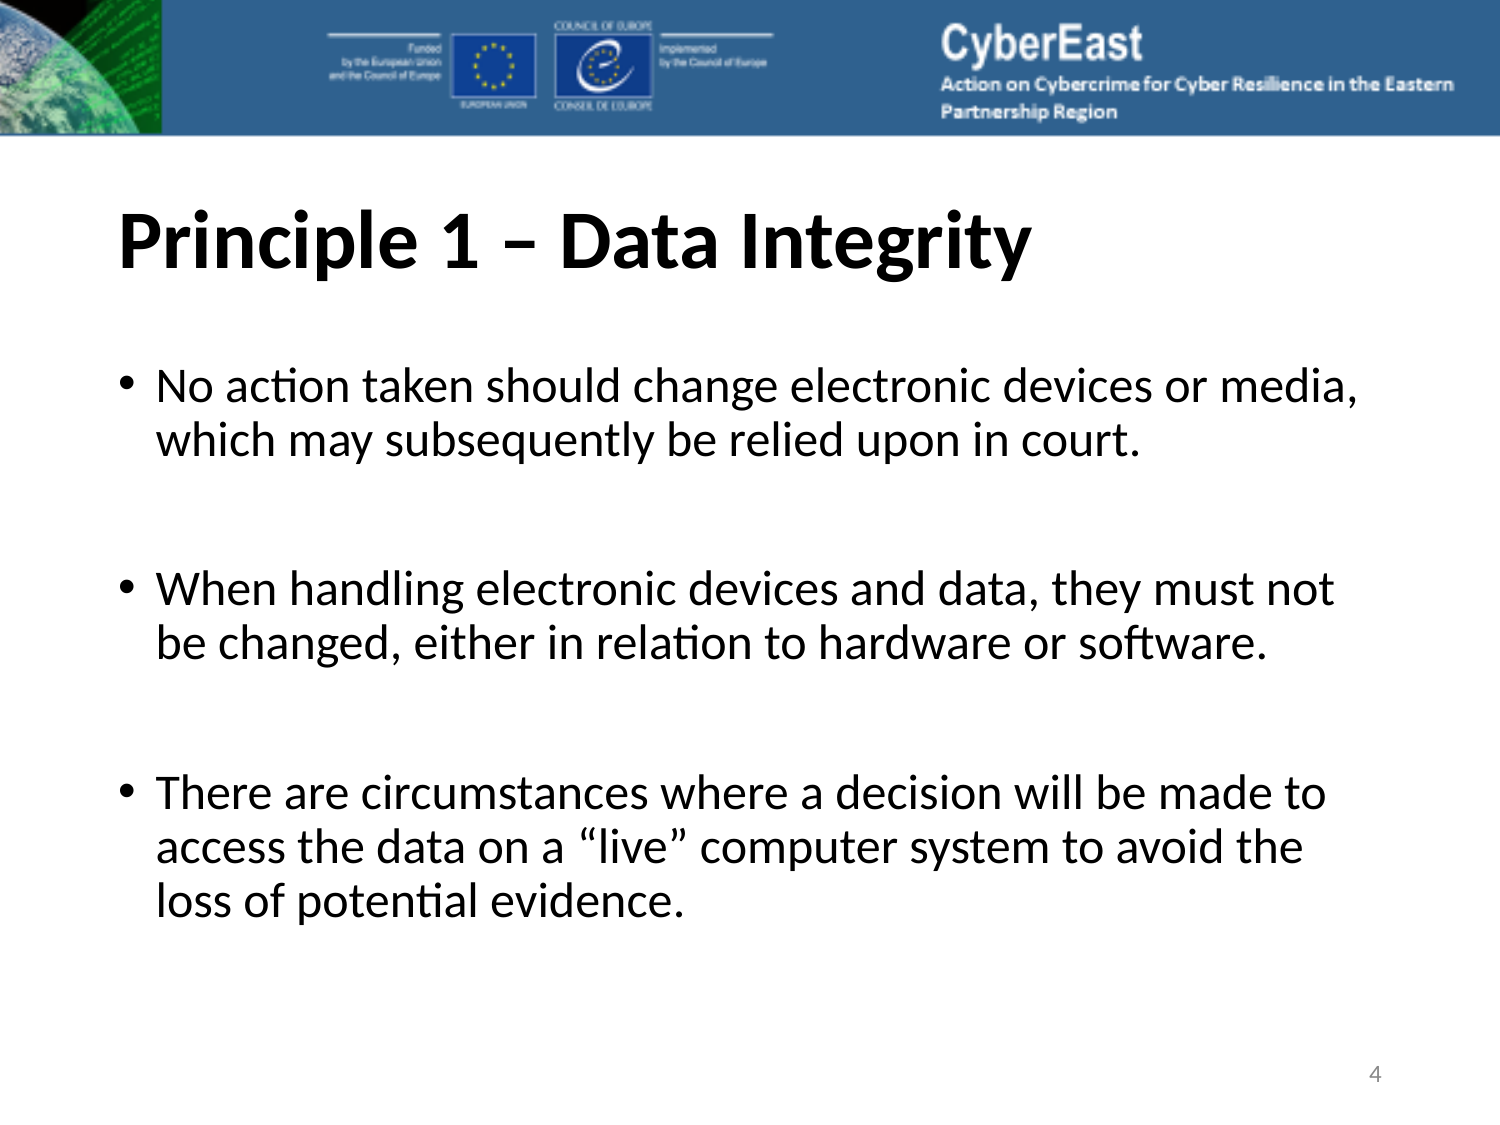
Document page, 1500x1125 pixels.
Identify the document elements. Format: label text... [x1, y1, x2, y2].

list No action taken should change electronic devices or media, which may subsequently be relied upon in court. When handling electronic devices and data, they must not be changed, either in relation to hardware or software. There are circumstances where a decision will be made to access the data on a “live” computer system to avoid the loss of potential evidence. [103, 351, 1397, 1066]
slide_number 4 [1059, 1042, 1397, 1103]
title Principle 1 – Data Integrity [103, 132, 1397, 350]
picture [0, 0, 1500, 1125]
